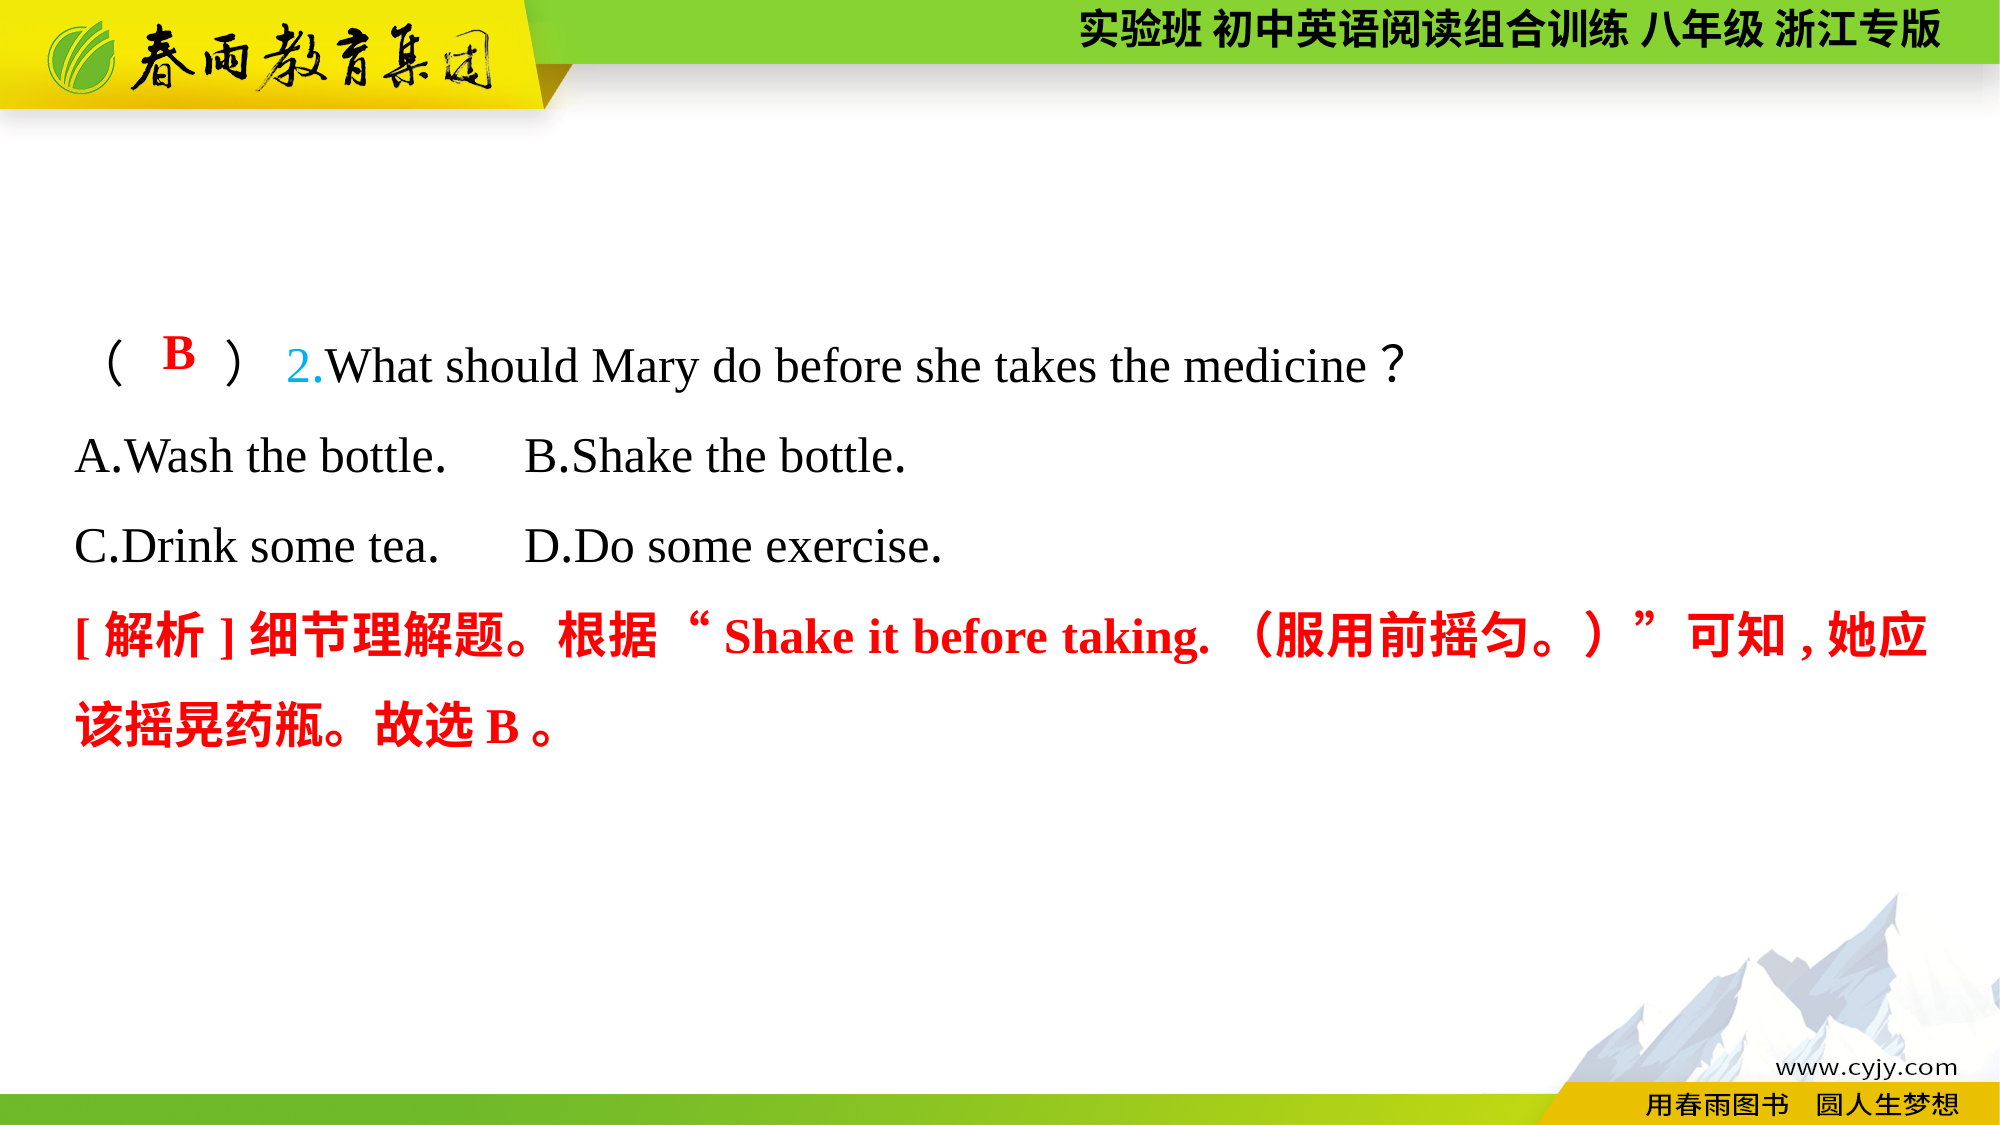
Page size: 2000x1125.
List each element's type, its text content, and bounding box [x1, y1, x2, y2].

text_box [解析]细节理解题。根据“Shake it before taking.（服用前摇匀。）”可知,她应该摇晃药瓶。故选B。 [59, 566, 1944, 762]
list （ ）2.What should Mary do before she takes the medicine？ A.Wash the bottle. B.Shake the bottle. C.Drink some tea. D.Do some exercise. [59, 294, 1944, 566]
text_box B [147, 312, 211, 388]
picture [0, 0, 2000, 1125]
